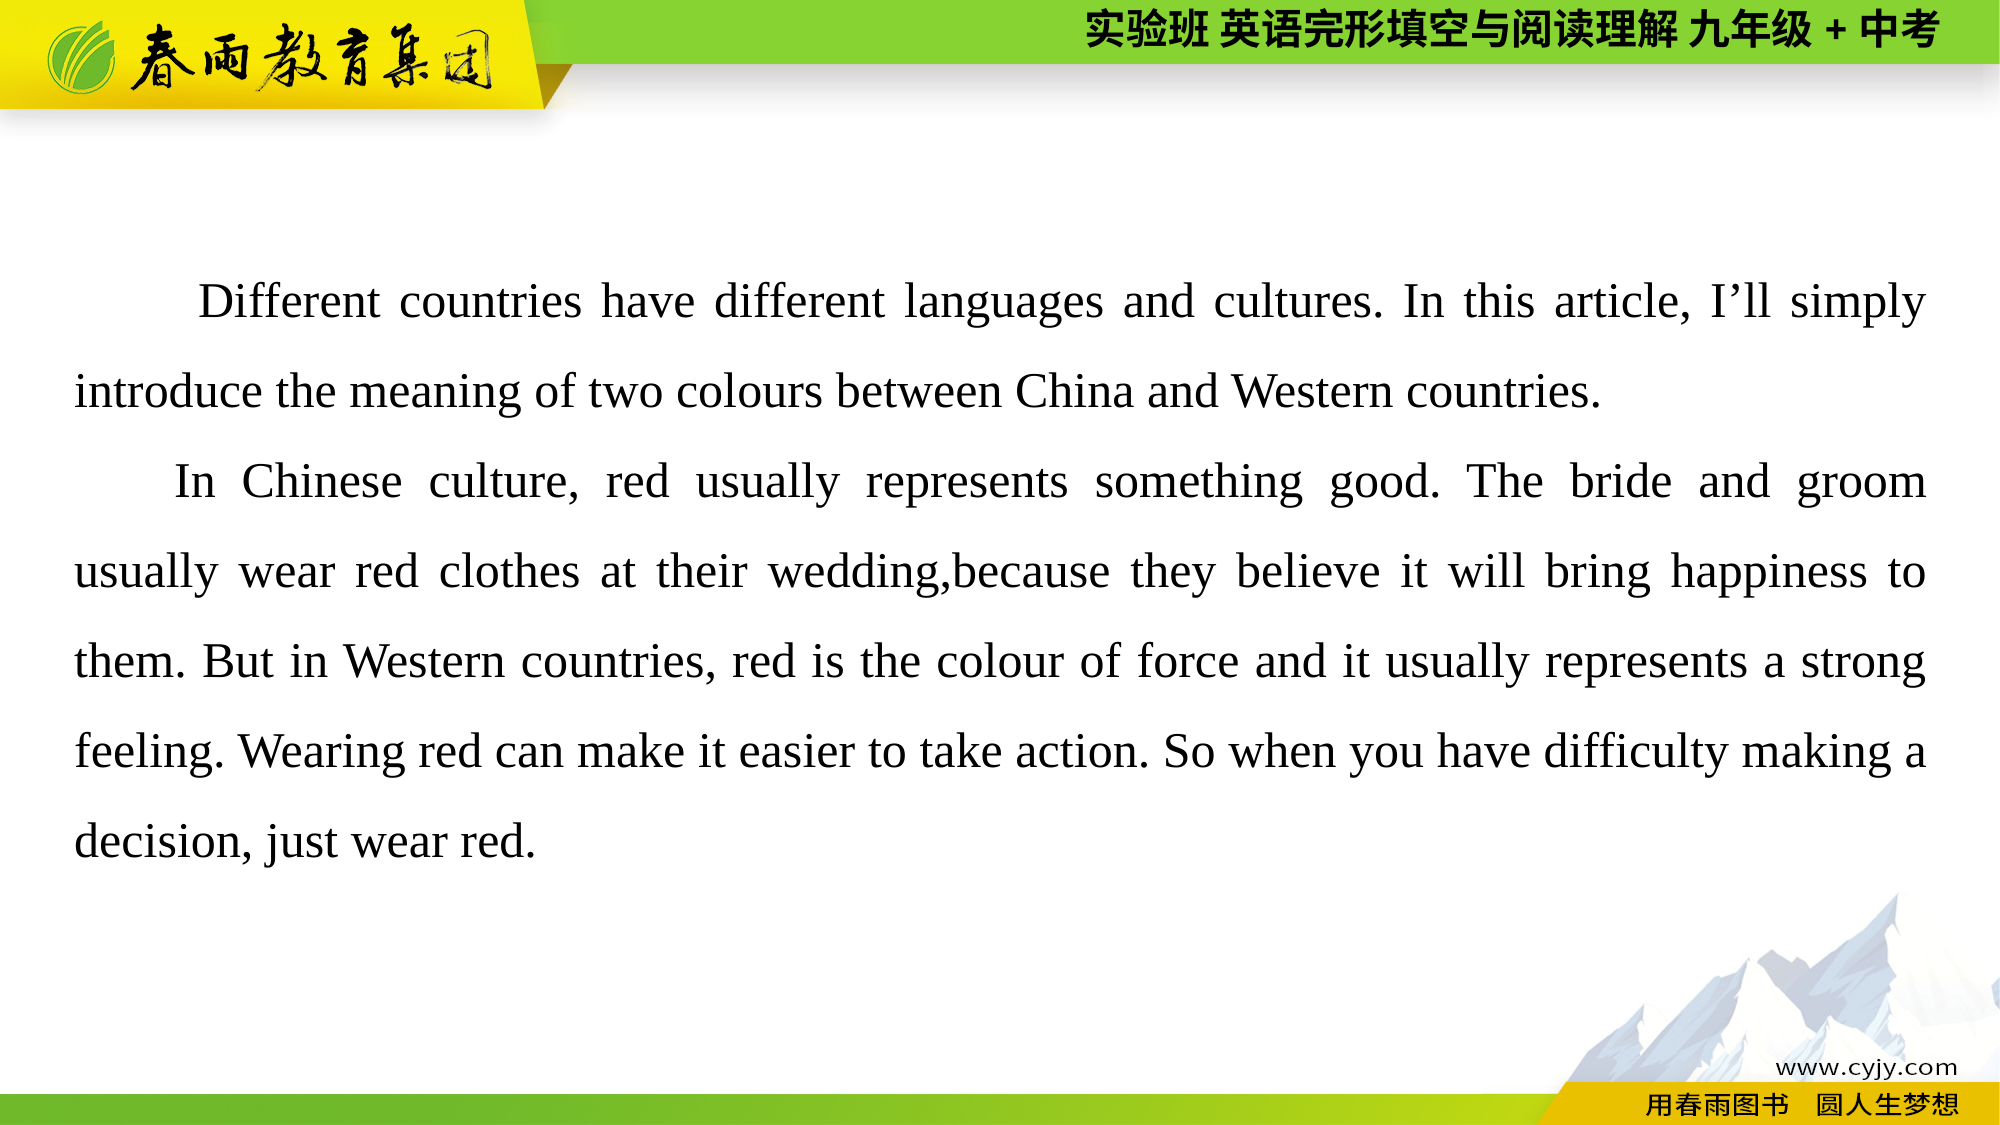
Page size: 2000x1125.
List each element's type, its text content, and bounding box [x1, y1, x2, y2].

picture [0, 0, 2000, 1125]
list Different countries have different languages and cultures. In this article, I’ll simply introduce the meaning of two colours between China and Western countries. In Chinese culture, red usually represents something good. The bride and groom usually wear red clothes at their wedding,because they believe it will bring happiness to them. But in Western countries, red is the colour of force and it usually represents a strong feeling. Wearing red can make it easier to take action. So when you have difficulty making a decision, just wear red. [59, 230, 1944, 882]
